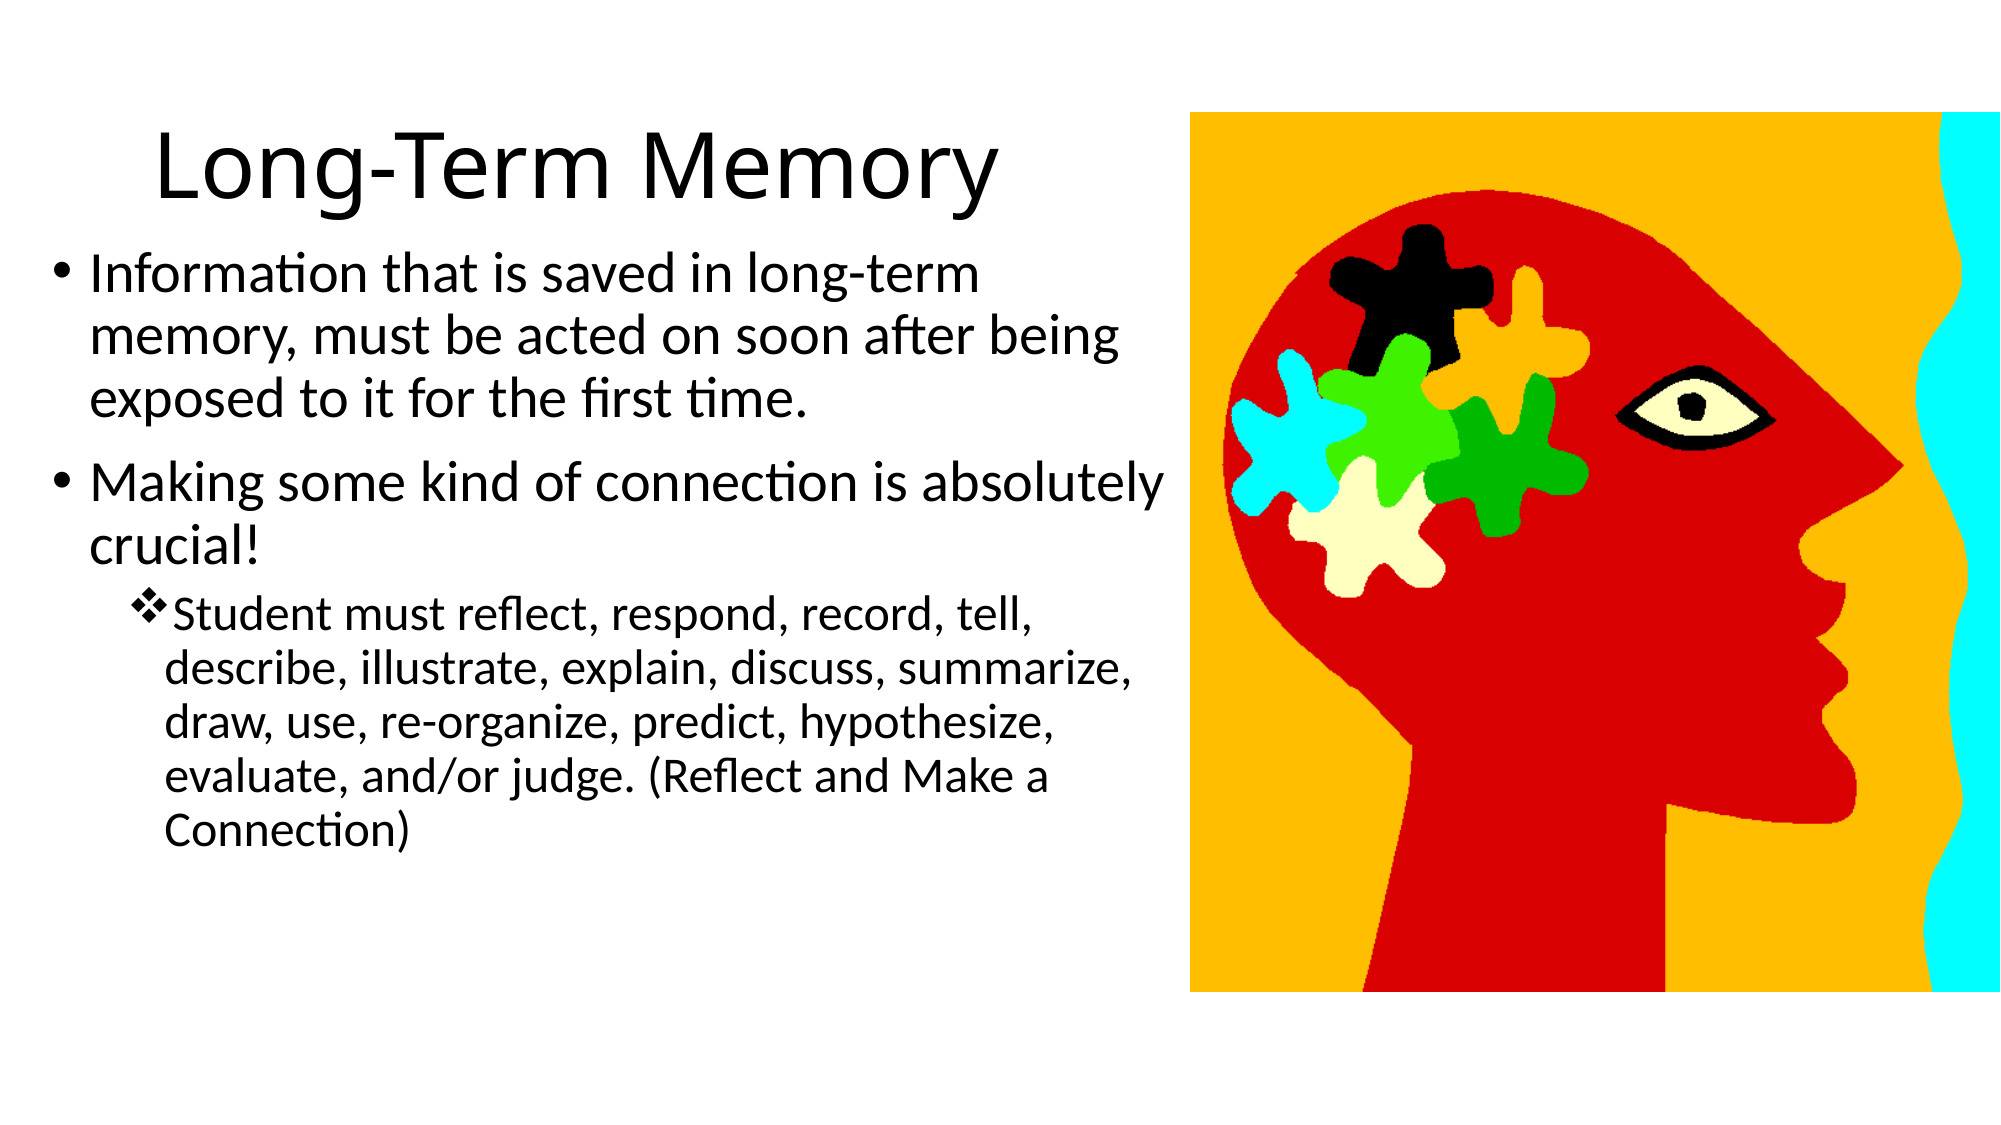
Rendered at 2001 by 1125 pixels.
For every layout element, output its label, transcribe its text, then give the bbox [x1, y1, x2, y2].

title Long-Term Memory [137, 59, 1863, 234]
picture [1190, 112, 2000, 992]
list Information that is saved in long-term memory, must be acted on soon after being exposed to it for the first time. Making some kind of connection is absolutely crucial! Student must reflect, respond, record, tell, describe, illustrate, explain, discuss, summarize, draw, use, re-organize, predict, hypothesize, evaluate, and/or judge. (Reflect and Make a Connection) [36, 234, 1209, 1014]
